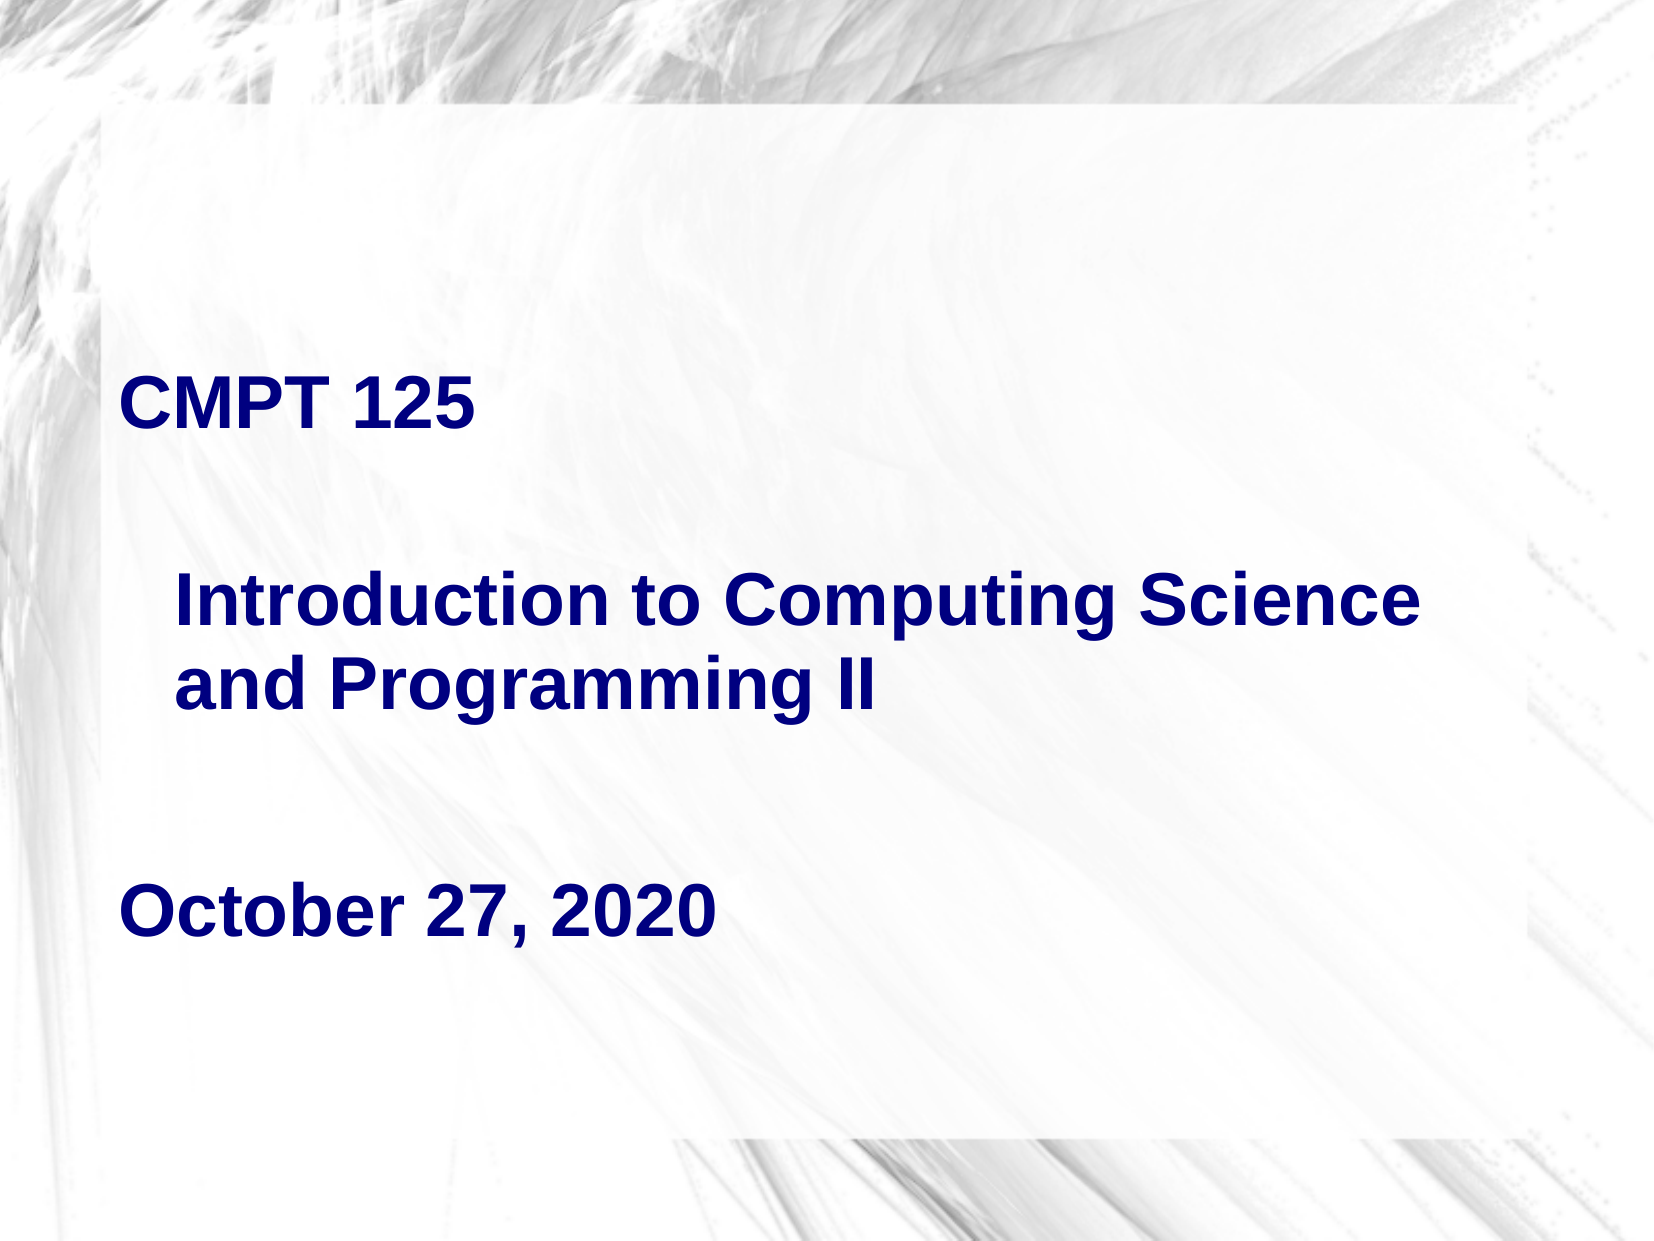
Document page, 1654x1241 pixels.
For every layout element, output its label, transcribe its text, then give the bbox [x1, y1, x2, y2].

picture [0, 0, 1654, 1241]
list CMPT 125 Introduction to Computing Science and Programming II October 27, 2020 [118, 236, 1571, 1171]
